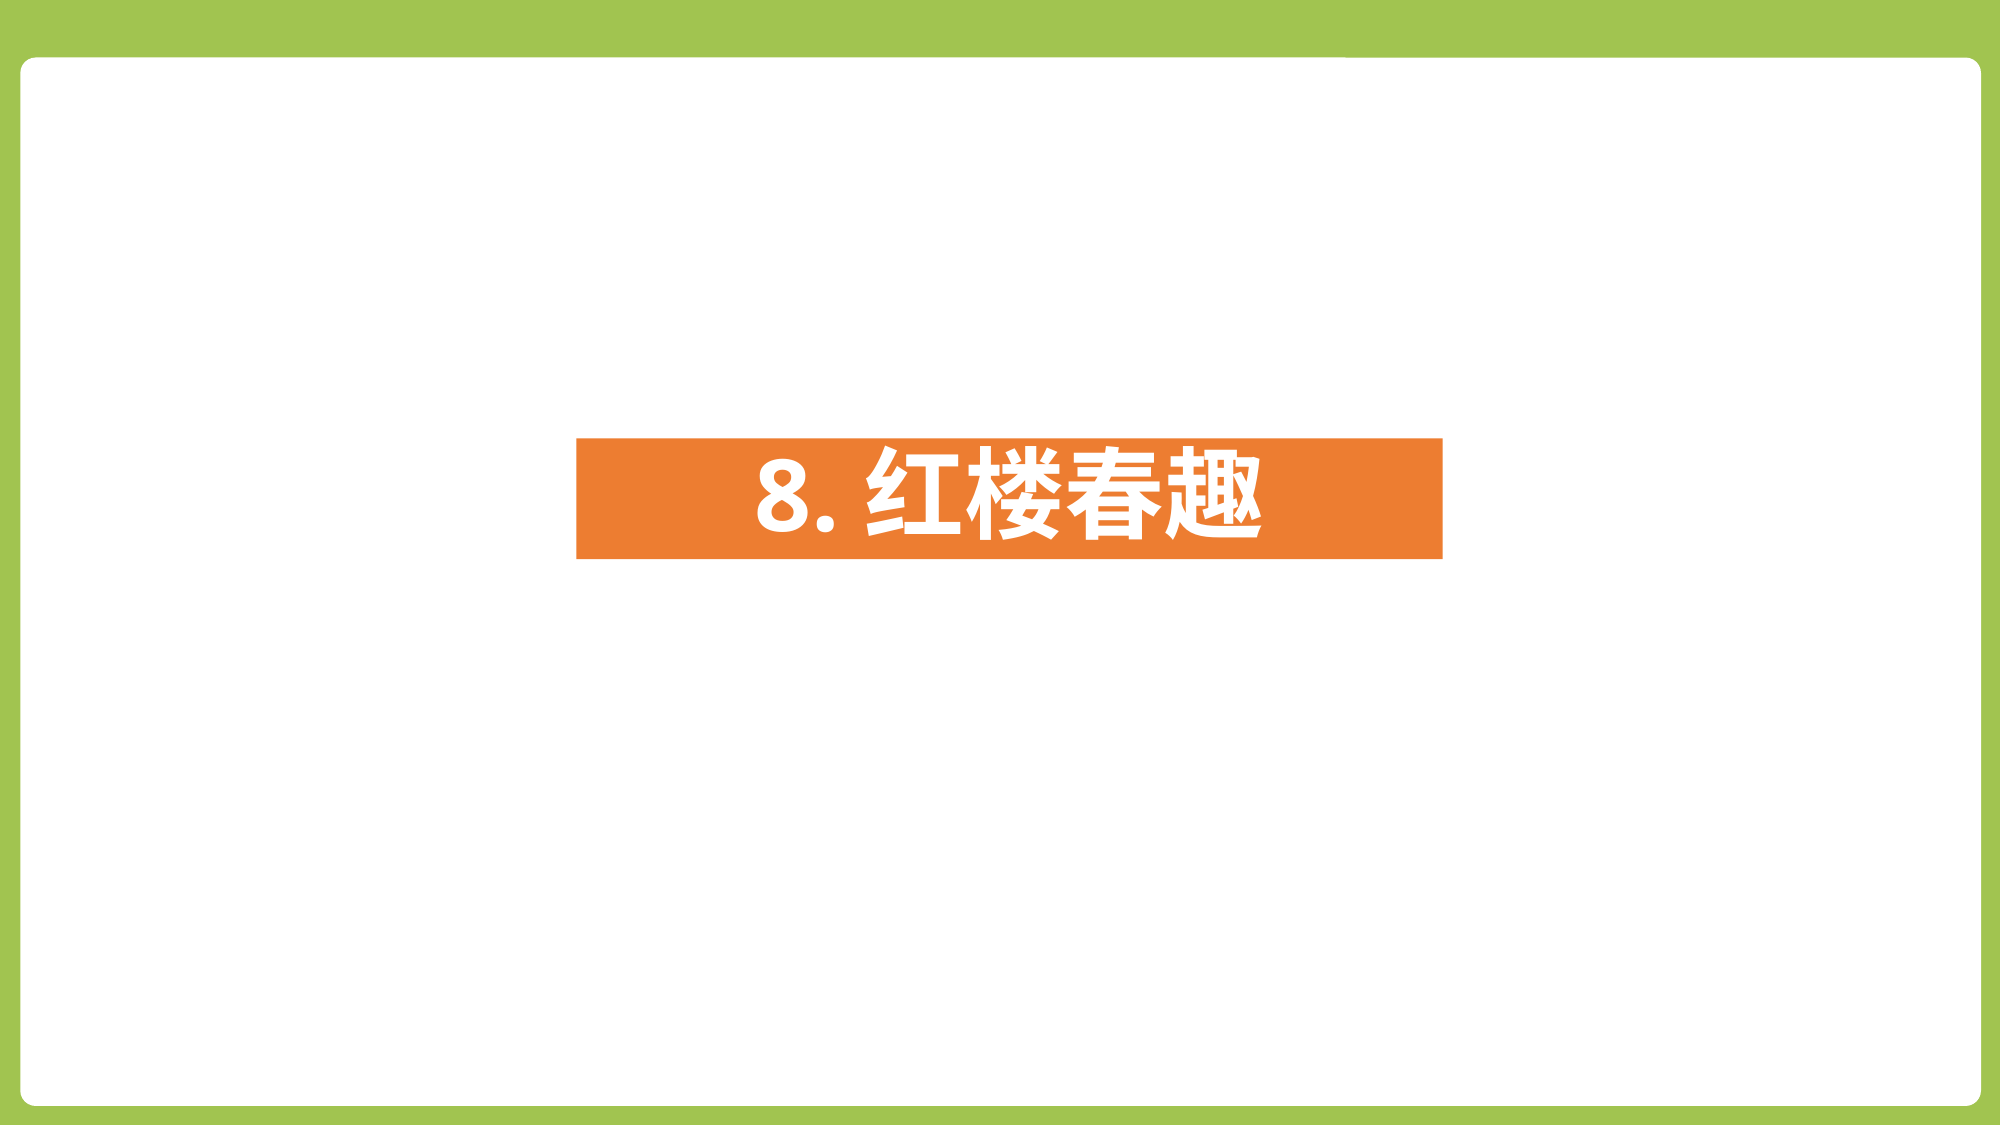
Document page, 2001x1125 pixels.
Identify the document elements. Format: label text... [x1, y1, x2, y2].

title 8.红楼春趣 [576, 438, 1443, 560]
